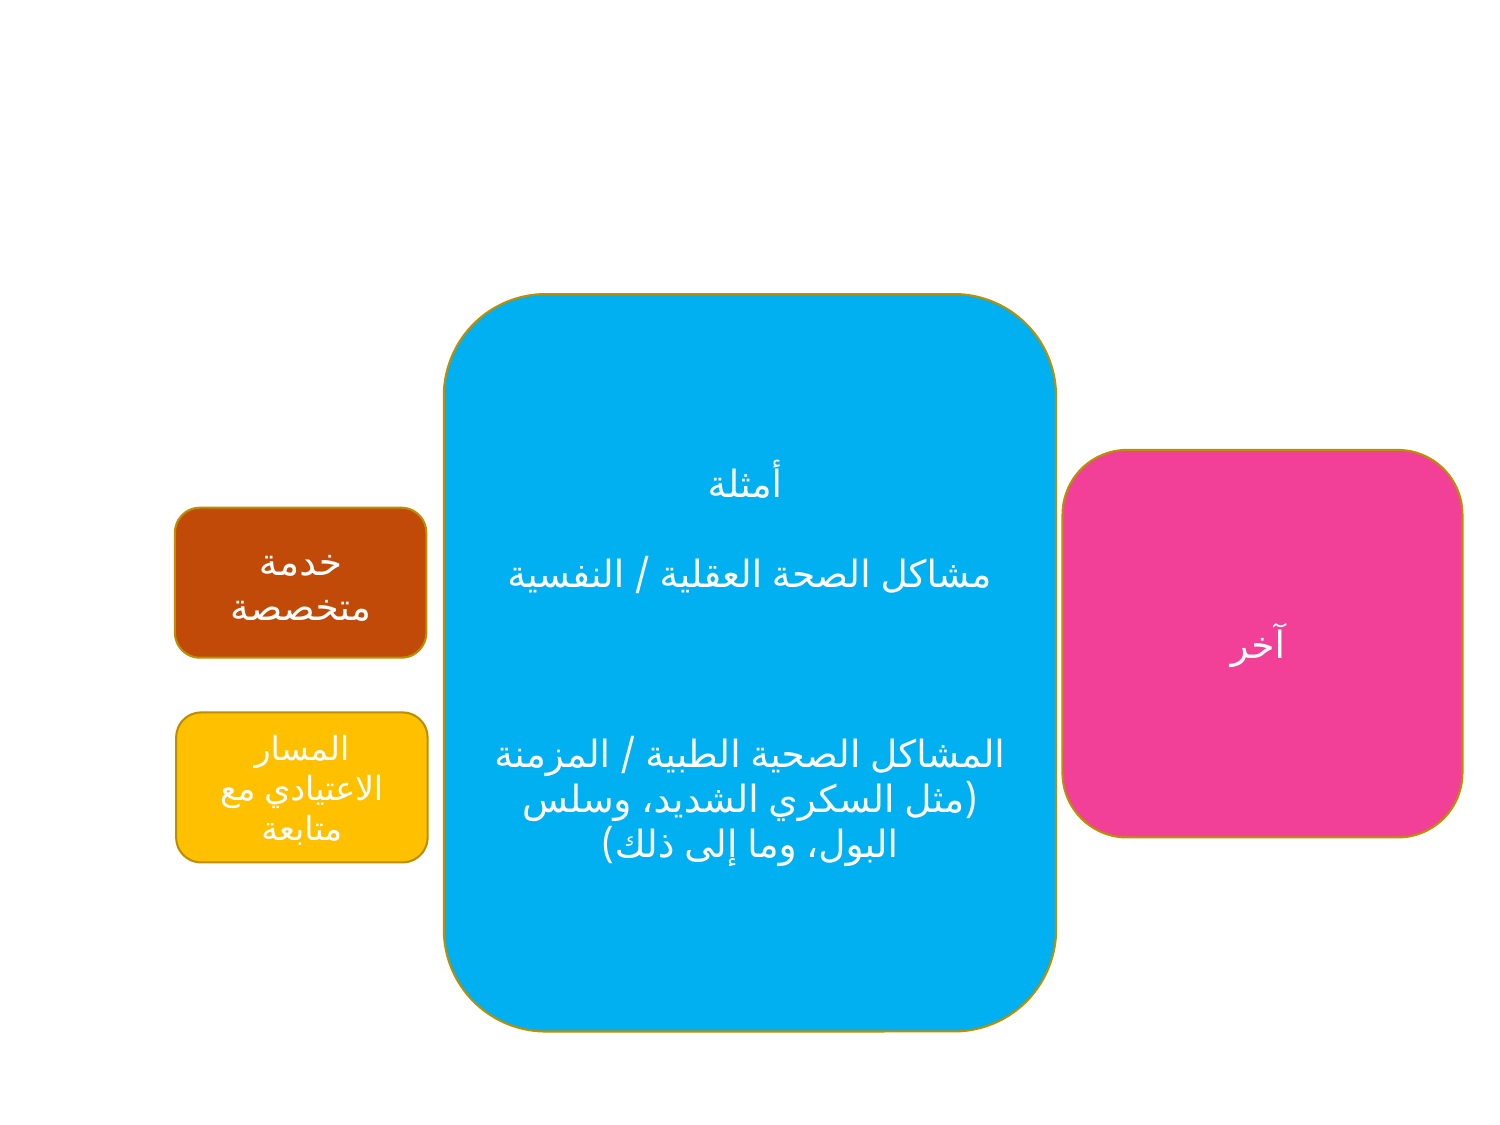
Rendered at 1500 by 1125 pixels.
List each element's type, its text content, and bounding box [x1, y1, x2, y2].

text_box المسار الاعتيادي مع متابعة [175, 711, 429, 864]
text_box أمثلة مشاكل الصحة العقلية / النفسية المشاكل الصحية الطبية / المزمنة (مثل السكري الشديد، وسلس البول، وما إلى ذلك) [442, 293, 1058, 1033]
text_box آخر [1061, 448, 1464, 839]
text_box خدمة متخصصة [173, 506, 428, 659]
